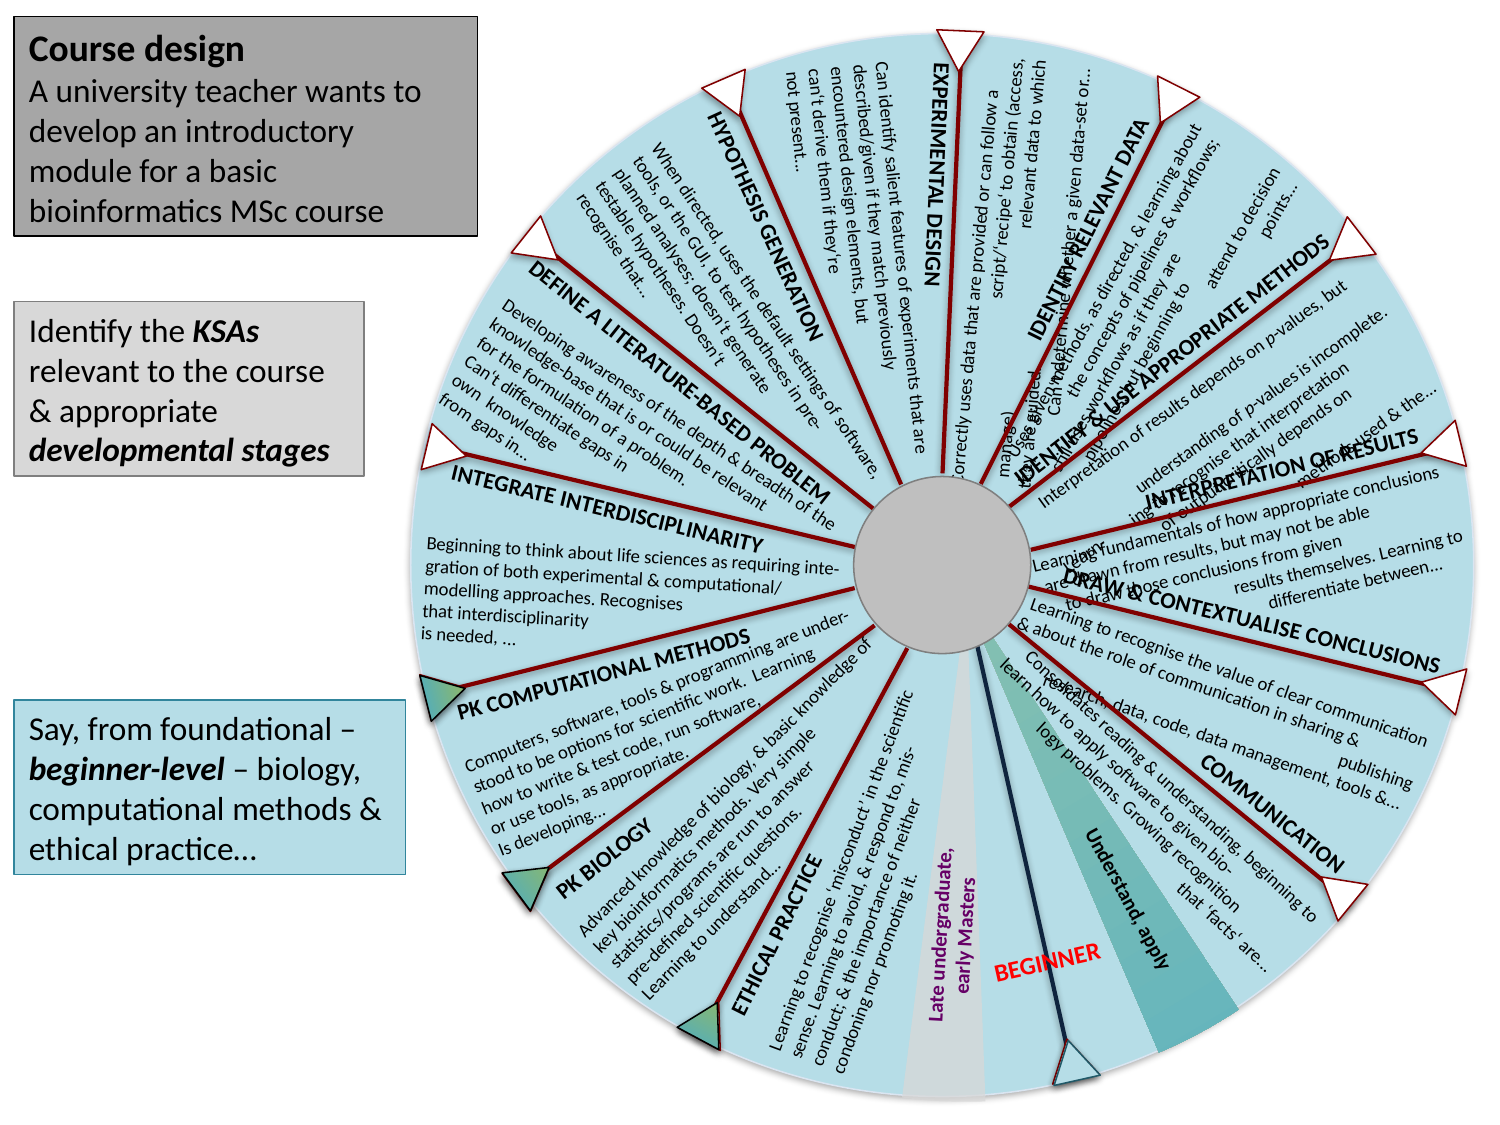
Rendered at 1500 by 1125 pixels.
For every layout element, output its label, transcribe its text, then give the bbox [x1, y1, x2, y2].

text_box Identify the KSAs relevant to the course & appropriate developmental stages [13, 301, 267, 476]
text_box Say, from foundational – beginner-level – biology, computational methods & ethical practice… [13, 699, 267, 875]
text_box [272, 0, 1500, 1125]
text_box Course design A university teacher wants to develop an introductory module for a basic bioinformatics MSc course [13, 16, 267, 237]
